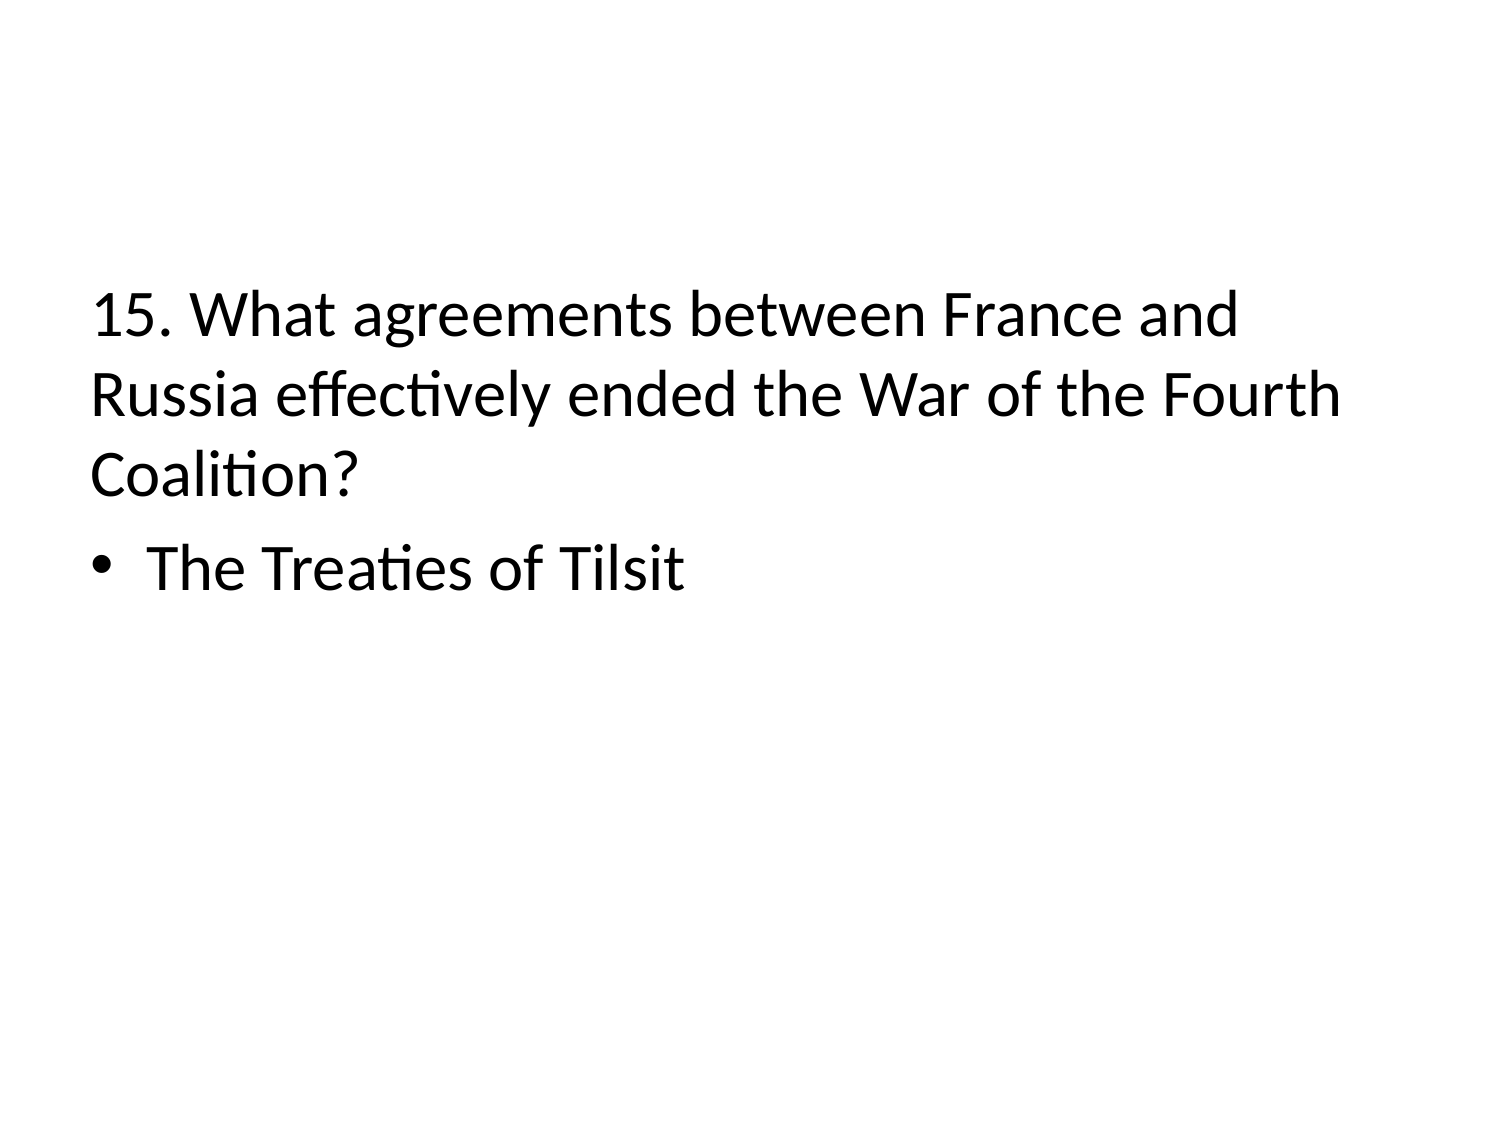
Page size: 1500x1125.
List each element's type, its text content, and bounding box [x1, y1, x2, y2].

list 15. What agreements between France and Russia effectively ended the War of the Fourth Coalition? The Treaties of Tilsit [75, 262, 1425, 1005]
